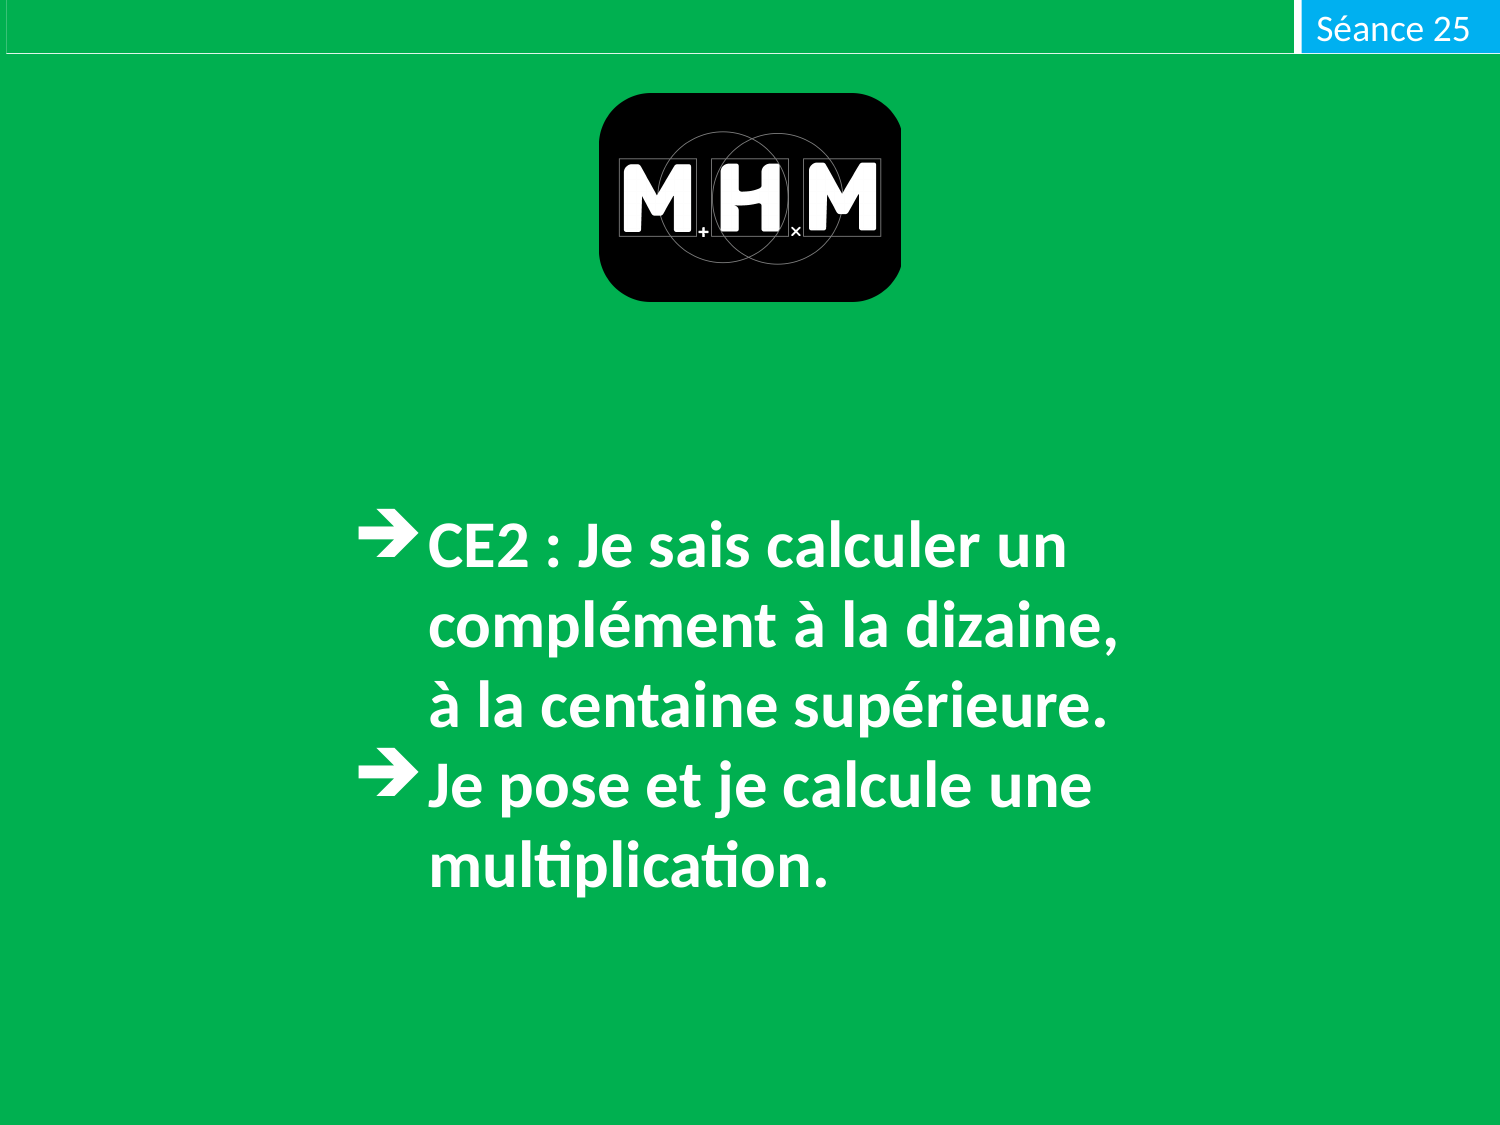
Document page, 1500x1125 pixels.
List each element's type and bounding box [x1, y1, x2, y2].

text_box [0, 53, 1500, 1125]
